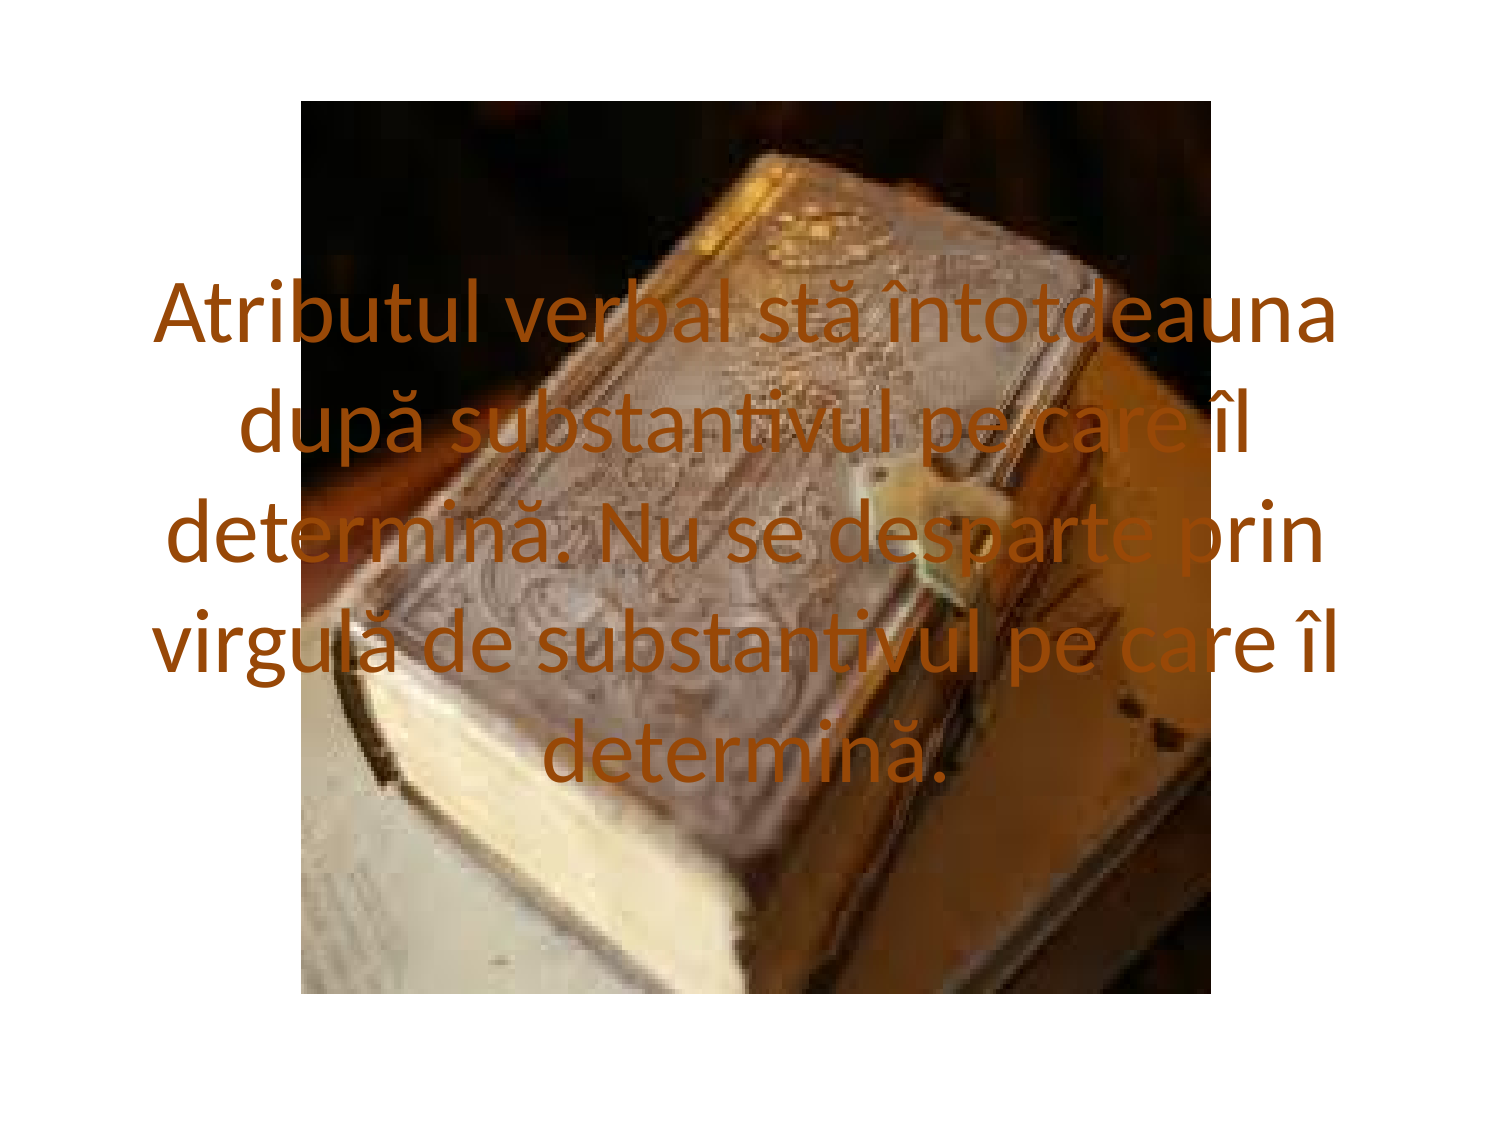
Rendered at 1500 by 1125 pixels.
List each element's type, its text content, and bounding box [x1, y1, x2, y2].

picture [300, 101, 1211, 994]
text_box Atributul verbal stă întotdeauna după substantivul pe care îl determină. Nu se desparte prin virgulă de substantivul pe care îl determină. [1216, 243, 1371, 808]
text_box Atributul verbal stă întotdeauna după substantivul pe care îl determină. Nu se desparte prin virgulă de substantivul pe care îl determină. [123, 243, 295, 808]
